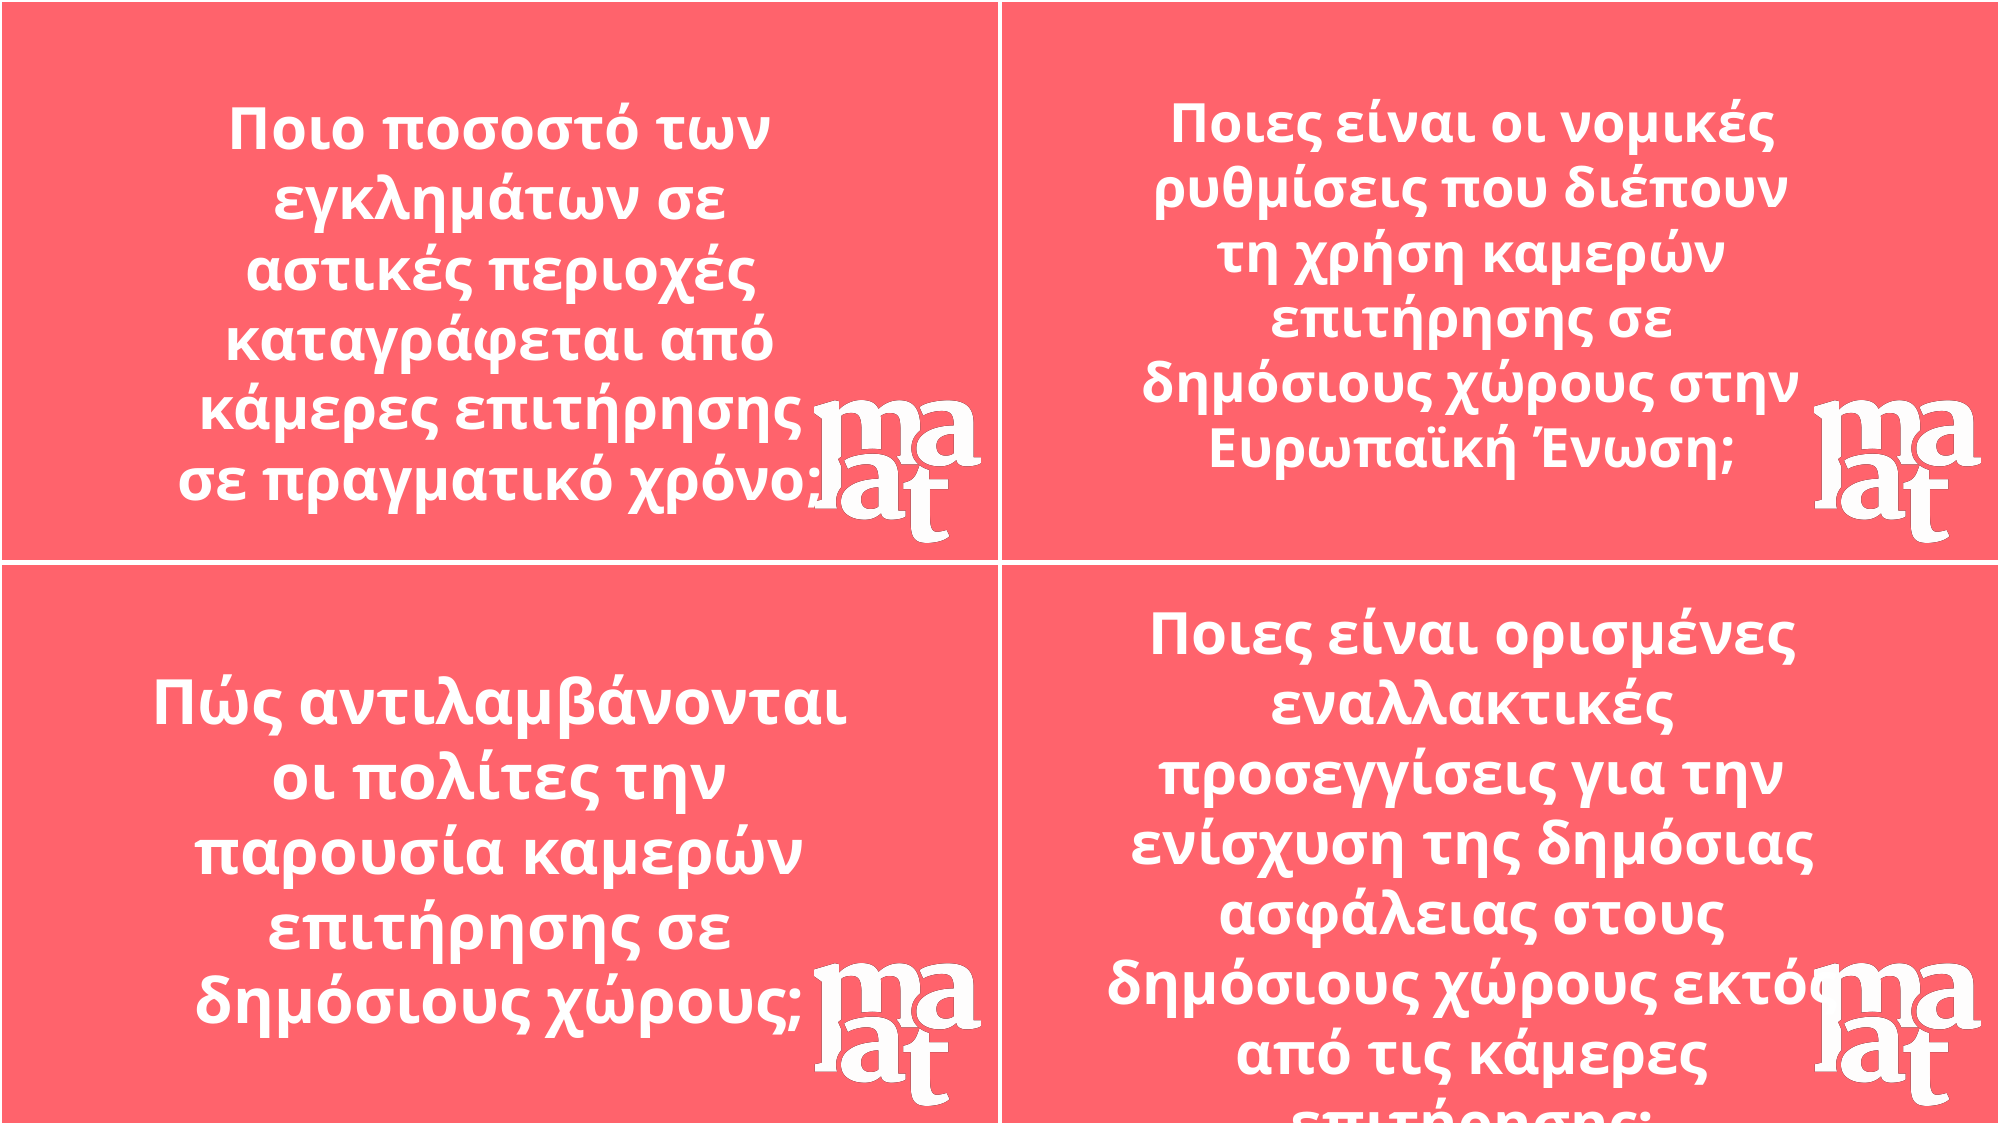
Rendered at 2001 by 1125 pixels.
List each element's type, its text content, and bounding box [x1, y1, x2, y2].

text_box Ποιο ποσοστό των εγκλημάτων σε αστικές περιοχές καταγράφεται από κάμερες επιτήρησης σε πραγματικό χρόνο; [146, 84, 854, 519]
text_box Ποιες είναι οι νομικές ρυθμίσεις που διέπουν τη χρήση καμερών επιτήρησης σε δημόσιους χώρους στην Ευρωπαϊκή Ένωση; [1118, 80, 1826, 486]
text_box [999, 562, 2000, 1125]
picture [814, 400, 981, 544]
picture [1814, 400, 1981, 544]
picture [814, 962, 981, 1106]
text_box [0, 0, 999, 562]
text_box Ποιες είναι ορισμένες εναλλακτικές προσεγγίσεις για την ενίσχυση της δημόσιας ασφάλειας στους δημόσιους χώρους εκτός από τις κάμερες επιτήρησης; [1060, 588, 1883, 1125]
text_box [0, 562, 999, 1125]
text_box Πώς αντιλαμβάνονται οι πολίτες την παρουσία καμερών επιτήρησης σε δημόσιους χώρους; [102, 654, 898, 1044]
picture [1814, 962, 1981, 1106]
text_box [999, 0, 2000, 562]
